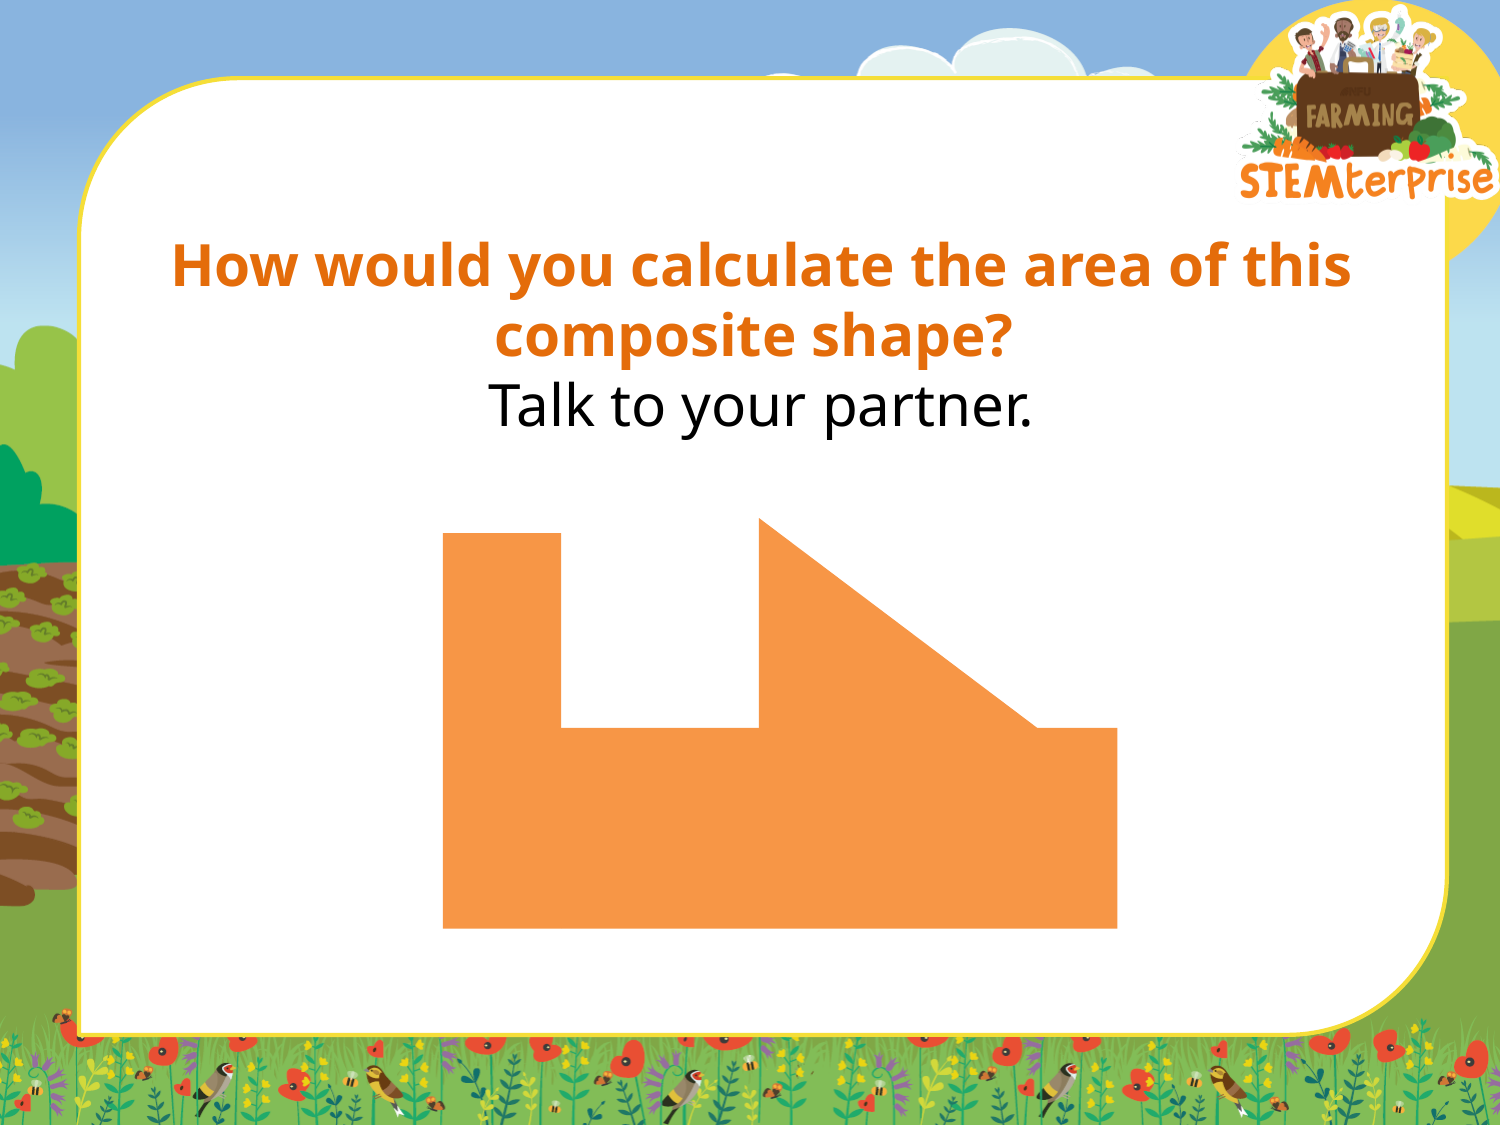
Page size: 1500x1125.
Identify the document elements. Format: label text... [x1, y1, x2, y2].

text_box [441, 531, 563, 931]
picture [0, 0, 1500, 1125]
text_box [96, 76, 1228, 160]
text_box How would you calculate the area of this composite shape? Talk to your partner. [77, 160, 1446, 706]
text_box [563, 726, 1119, 931]
text_box [756, 516, 1040, 730]
text_box [76, 214, 1450, 1038]
